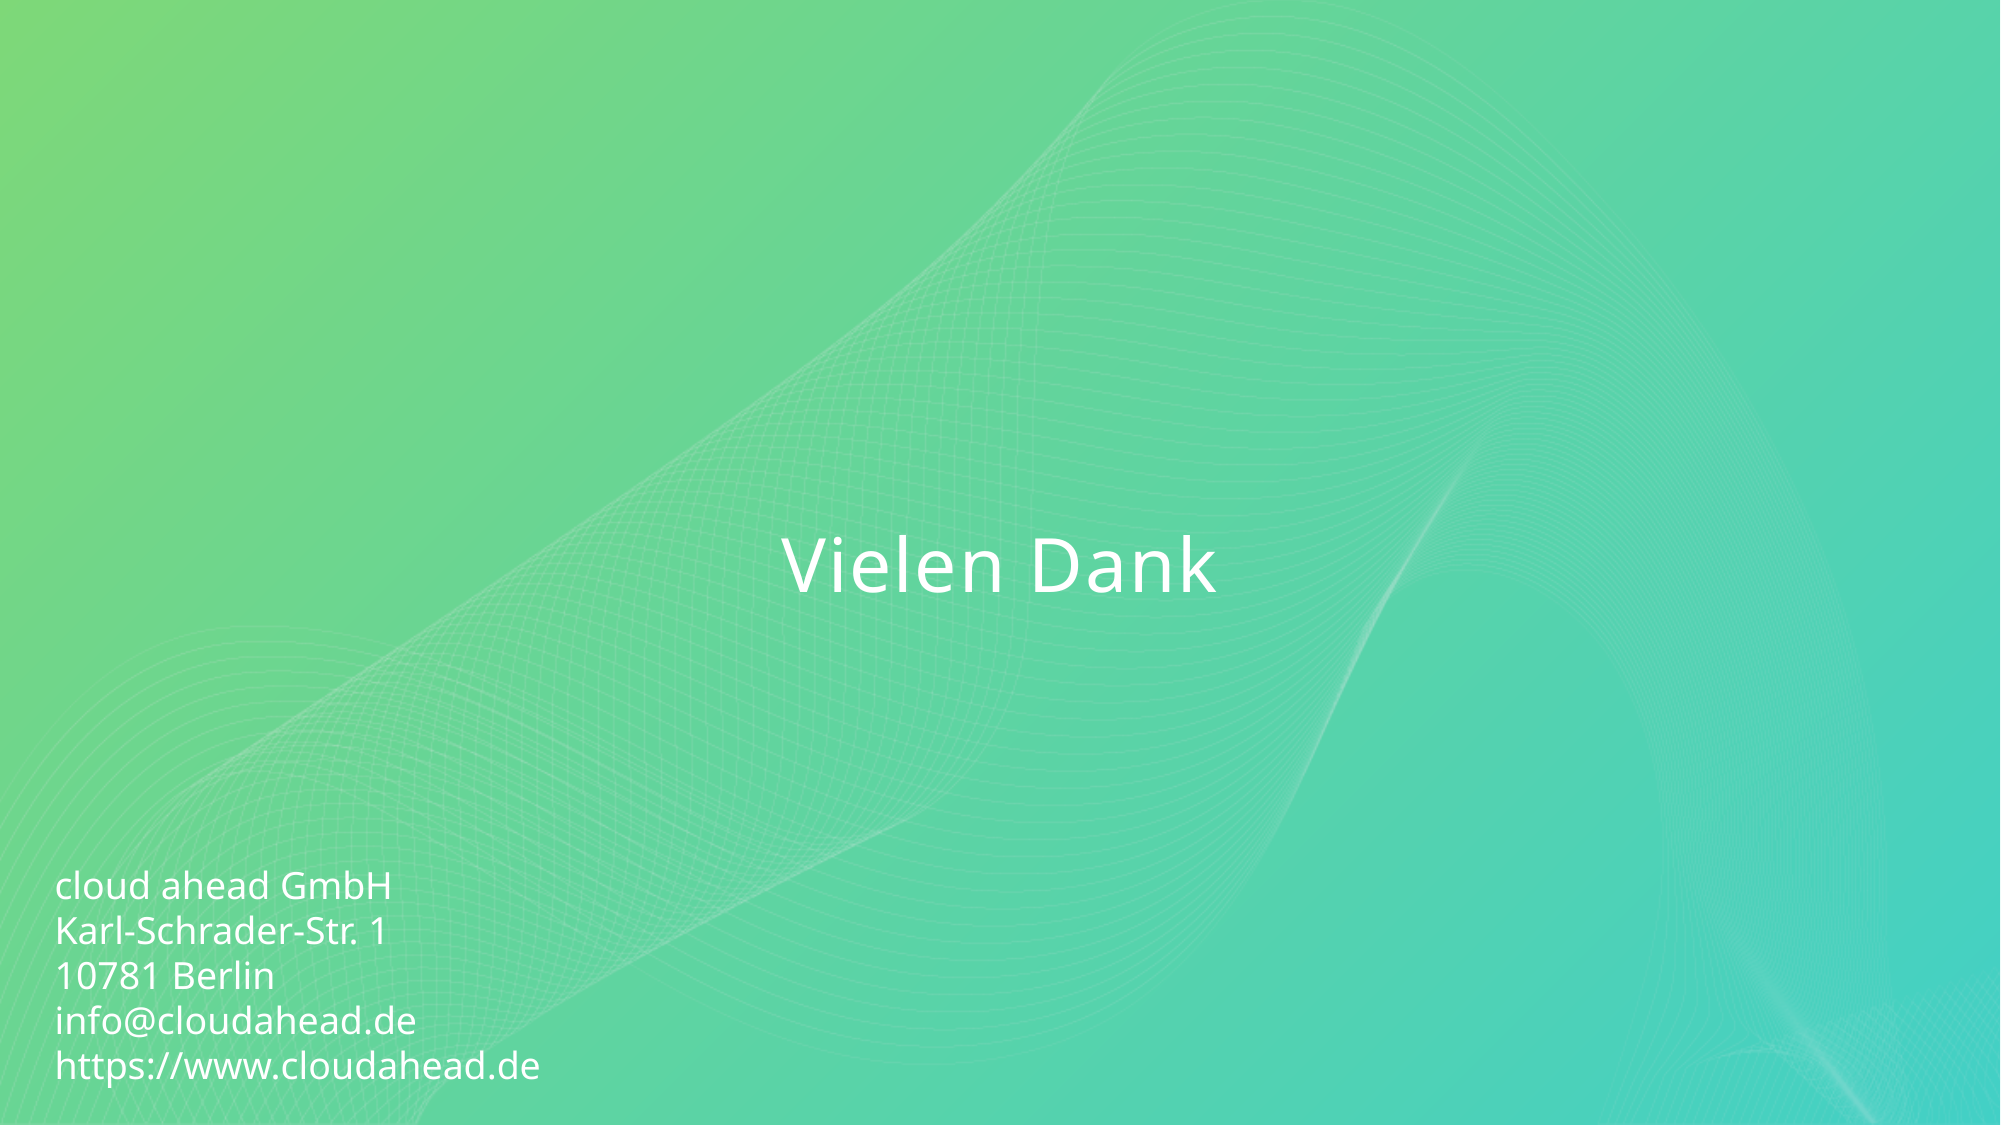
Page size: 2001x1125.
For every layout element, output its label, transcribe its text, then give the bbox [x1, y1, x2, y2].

title Vielen Dank [762, 509, 1238, 616]
text_box cloud ahead GmbH Karl-Schrader-Str. 1 10781 Berlin info@cloudahead.de https://www.cloudahead.de [39, 854, 647, 1095]
